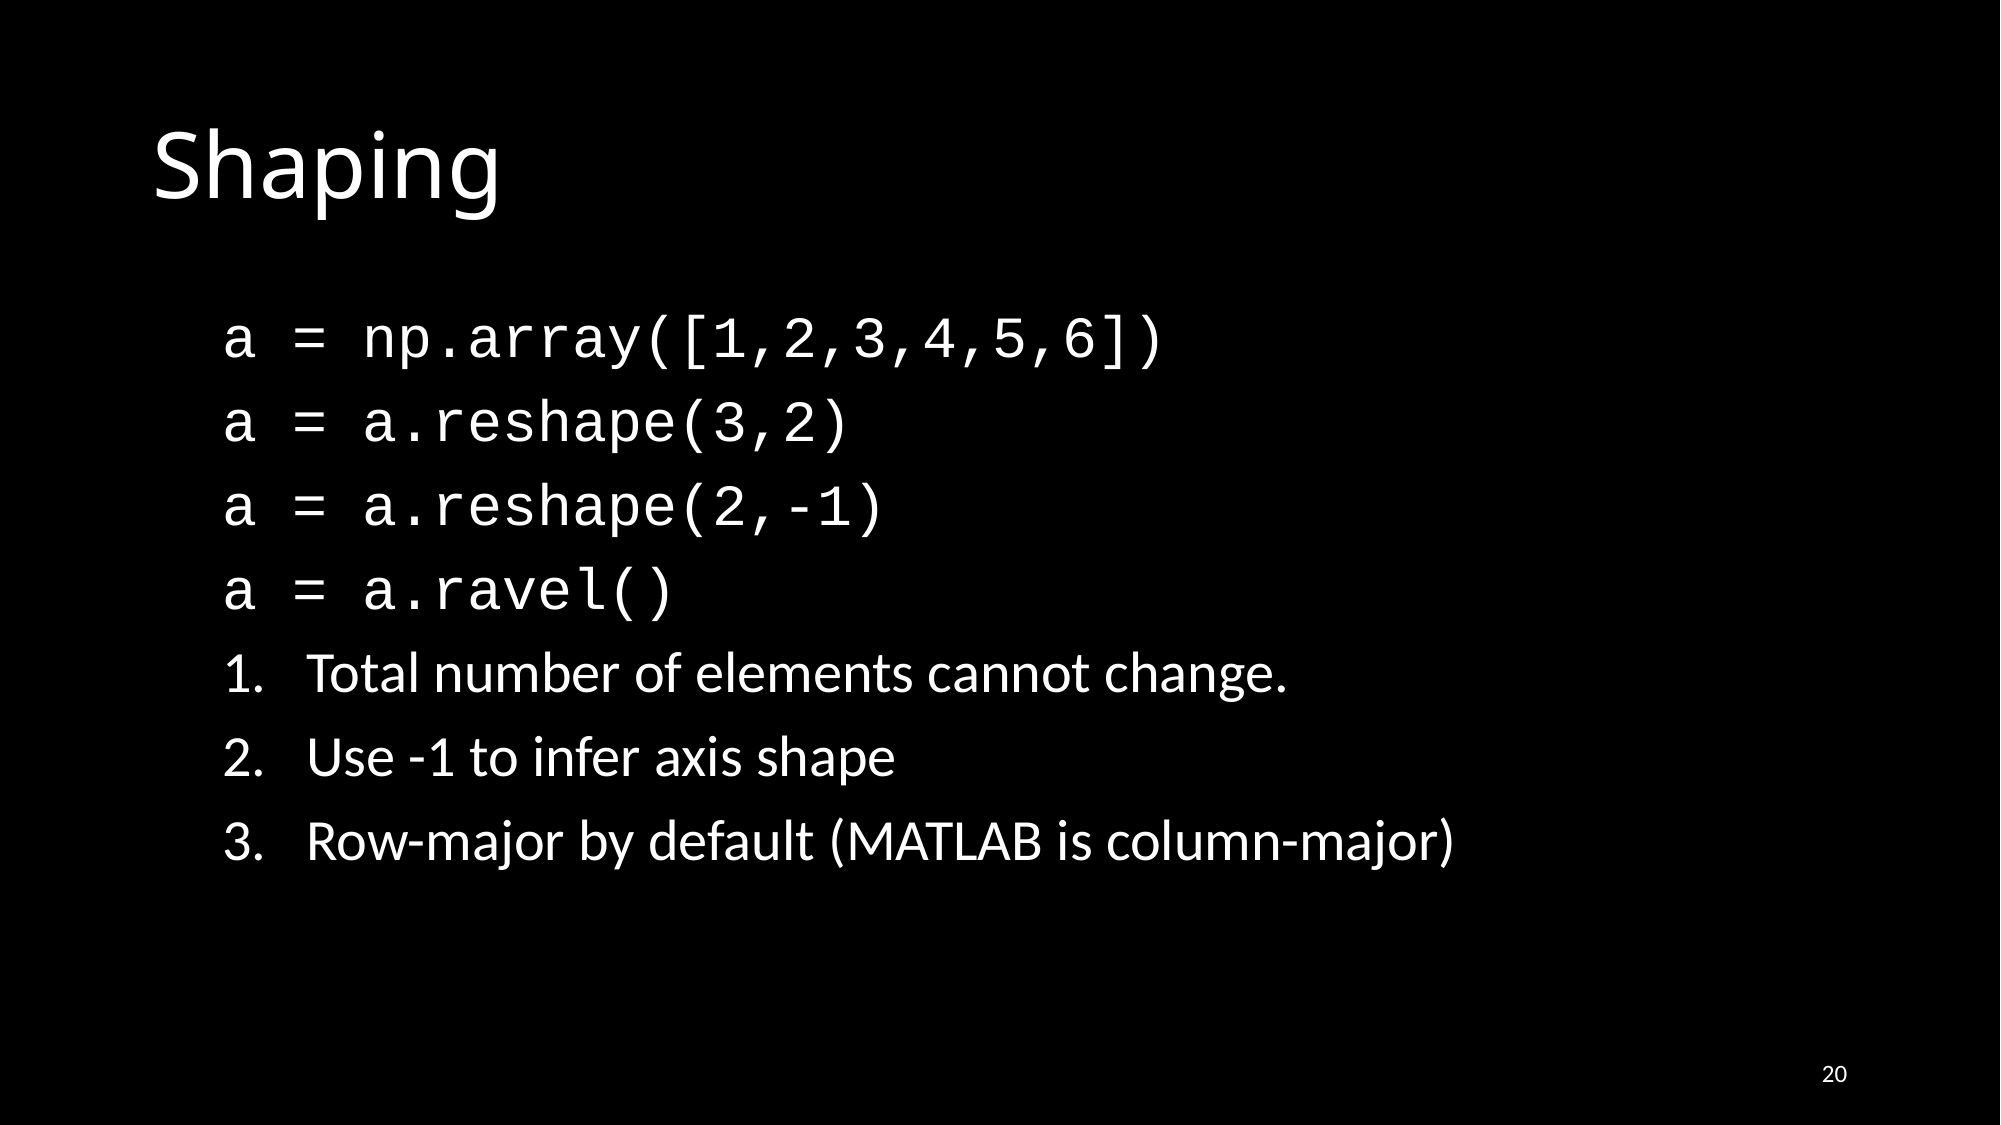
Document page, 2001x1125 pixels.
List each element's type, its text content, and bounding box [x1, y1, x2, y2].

slide_number 20 [1412, 1042, 1863, 1103]
title Shaping [137, 59, 1863, 278]
list a = np.array([1,2,3,4,5,6]) a = a.reshape(3,2) a = a.reshape(2,-1) a = a.ravel() Total number of elements cannot change. Use -1 to infer axis shape Row-major by default (MATLAB is column-major) [206, 299, 1722, 1014]
